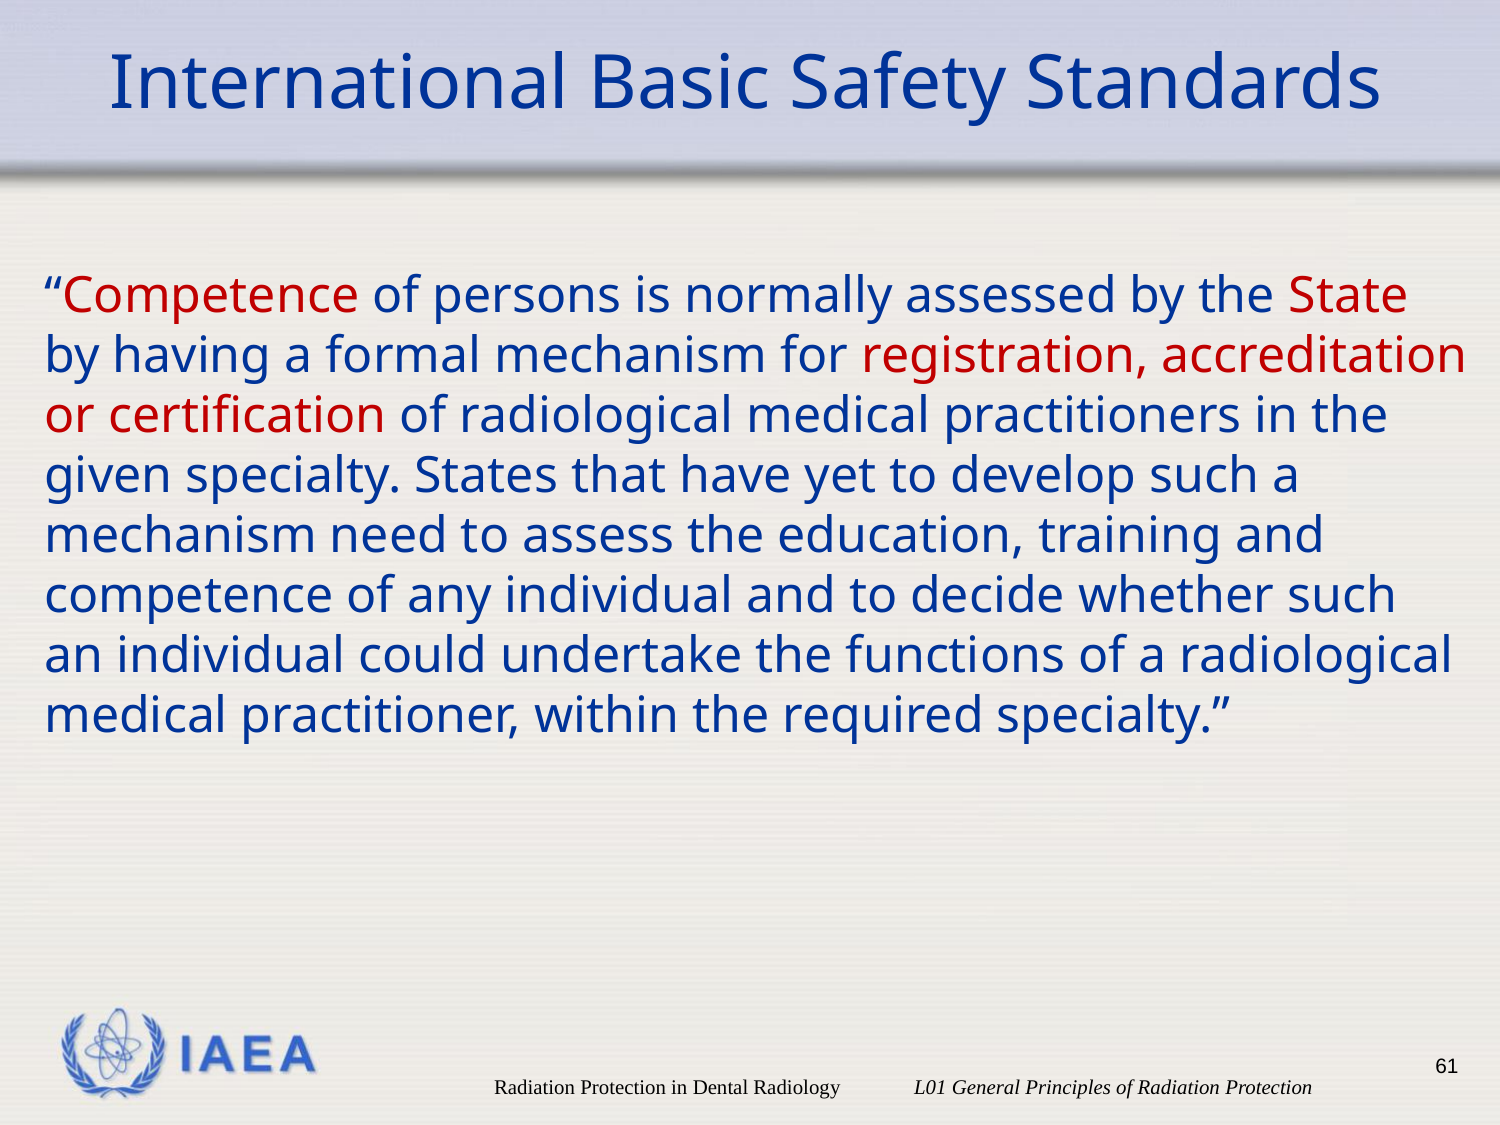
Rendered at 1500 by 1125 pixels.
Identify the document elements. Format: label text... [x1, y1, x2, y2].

slide_number 61 [1389, 1044, 1474, 1093]
text_box “Competence of persons is normally assessed by the State by having a formal mechanism for registration, accreditation or certification of radiological medical practitioners in the given specialty. States that have yet to develop such a mechanism need to assess the education, training and competence of any individual and to decide whether such an individual could undertake the functions of a radiological medical practitioner, within the required specialty.” [29, 255, 1485, 905]
picture [0, 0, 1500, 1125]
text_box Radiation Protection in Dental Radiology L01 General Principles of Radiation Protection [454, 1065, 1353, 1106]
title International Basic Safety Standards [46, 15, 1447, 142]
